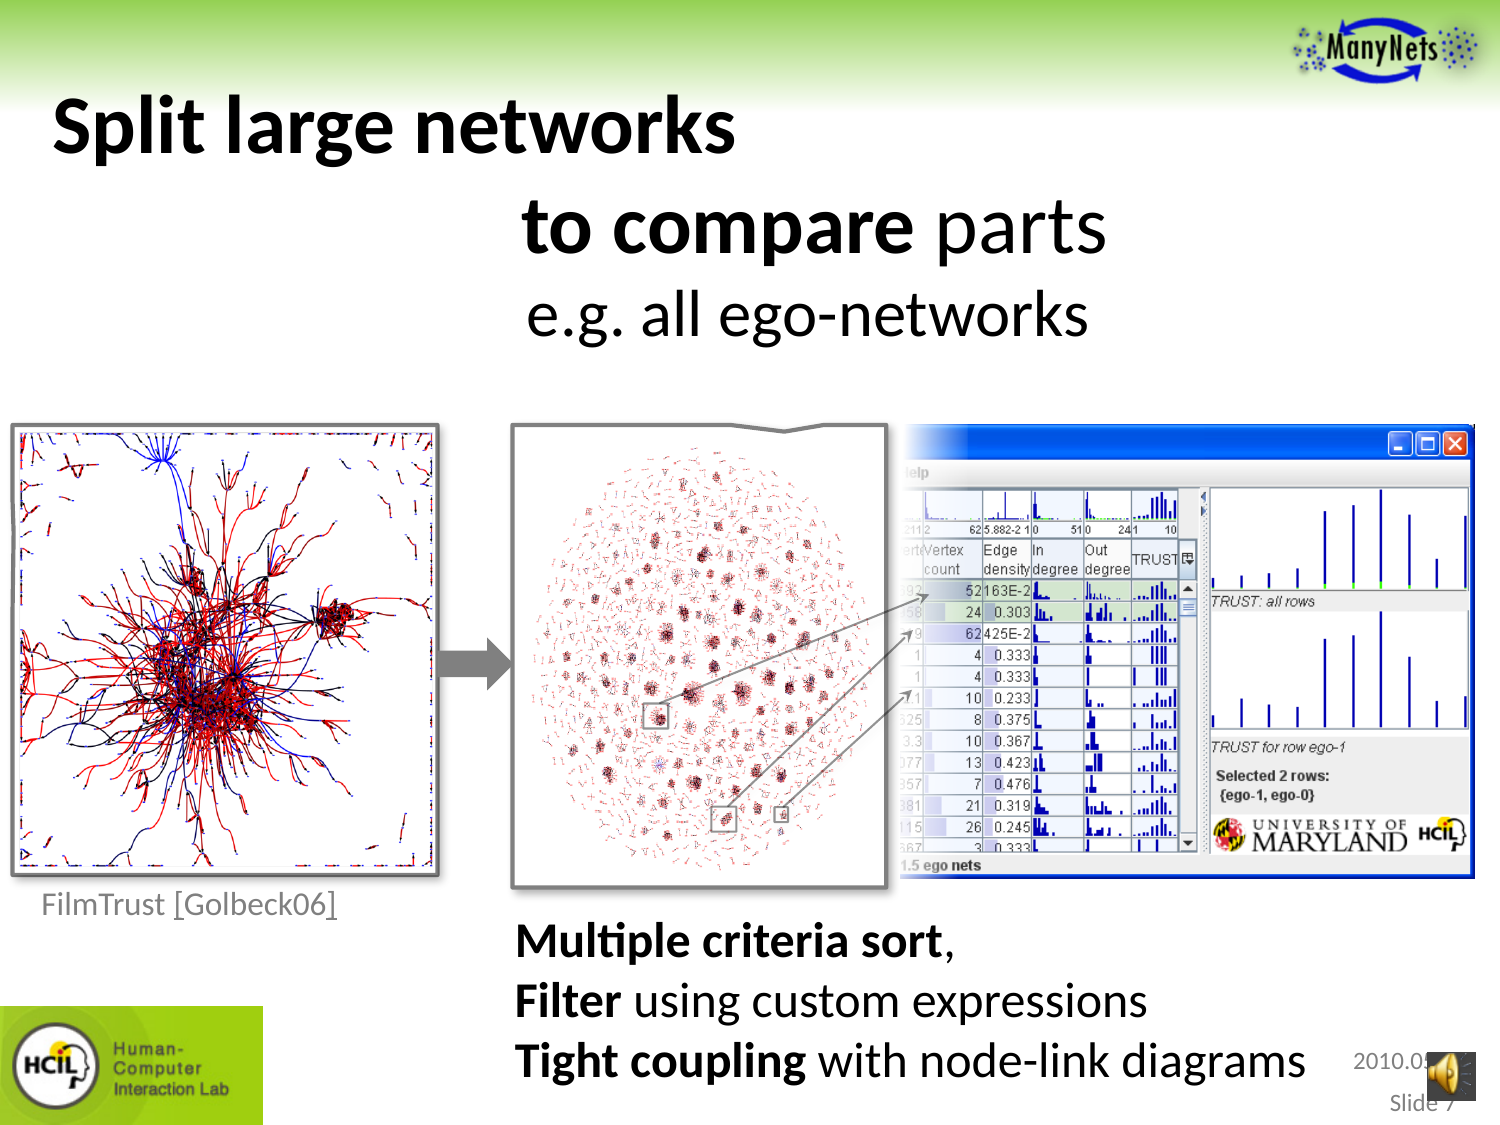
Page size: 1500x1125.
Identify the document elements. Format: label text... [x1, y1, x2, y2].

text_box [441, 635, 507, 693]
text_box Multiple criteria sort, Filter using custom expressions Tight coupling with node-link diagrams [500, 899, 1500, 1095]
text_box FilmTrust [Golbeck06] [26, 885, 352, 930]
picture [1426, 1051, 1477, 1102]
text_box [12, 424, 438, 876]
text_box Split large networks to compare parts [37, 62, 1288, 278]
picture [1276, 12, 1500, 90]
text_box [512, 424, 887, 888]
text_box e.g. all ego-networks [512, 262, 1105, 358]
picture [0, 1006, 263, 1125]
picture [899, 424, 1476, 879]
